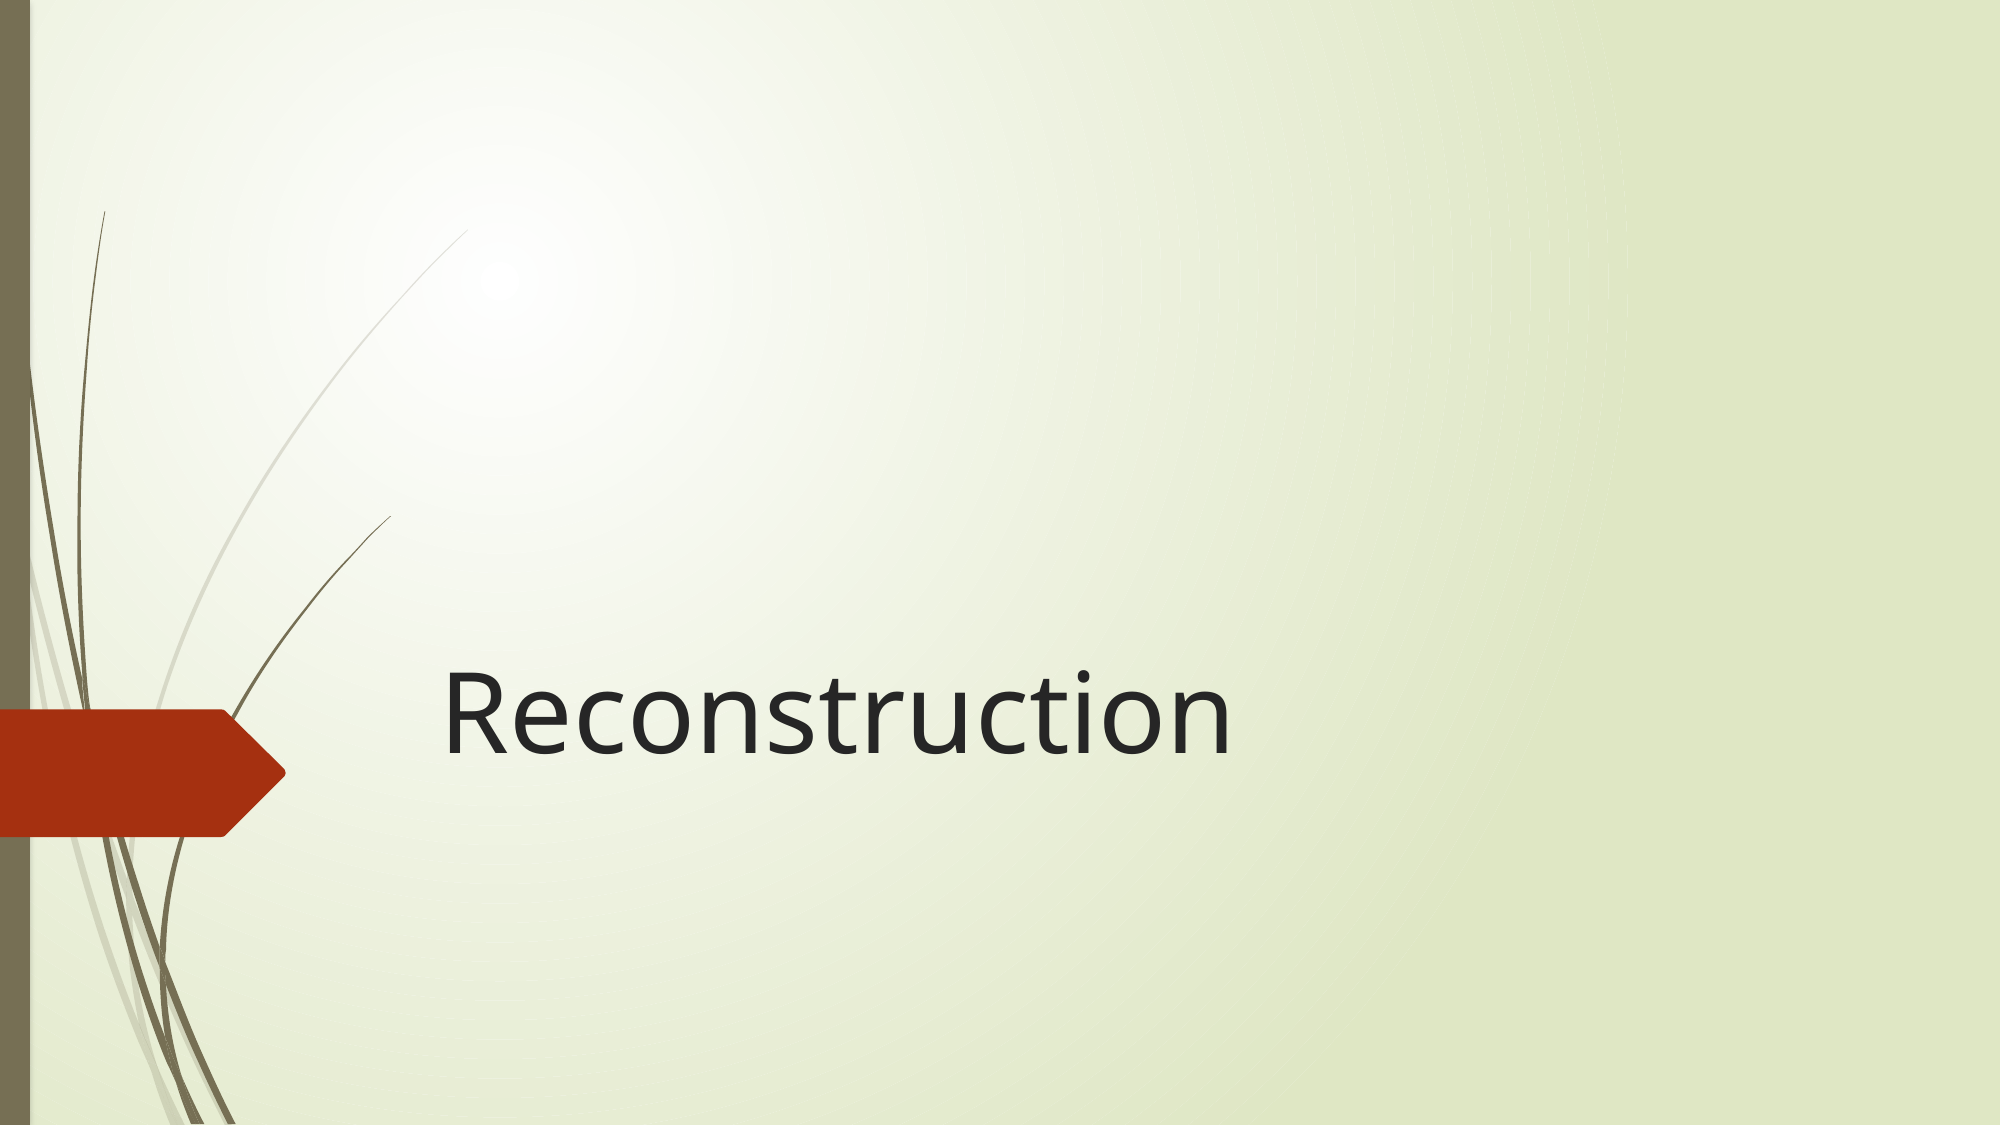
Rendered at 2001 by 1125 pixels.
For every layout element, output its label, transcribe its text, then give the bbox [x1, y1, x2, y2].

title Reconstruction [424, 412, 1888, 784]
